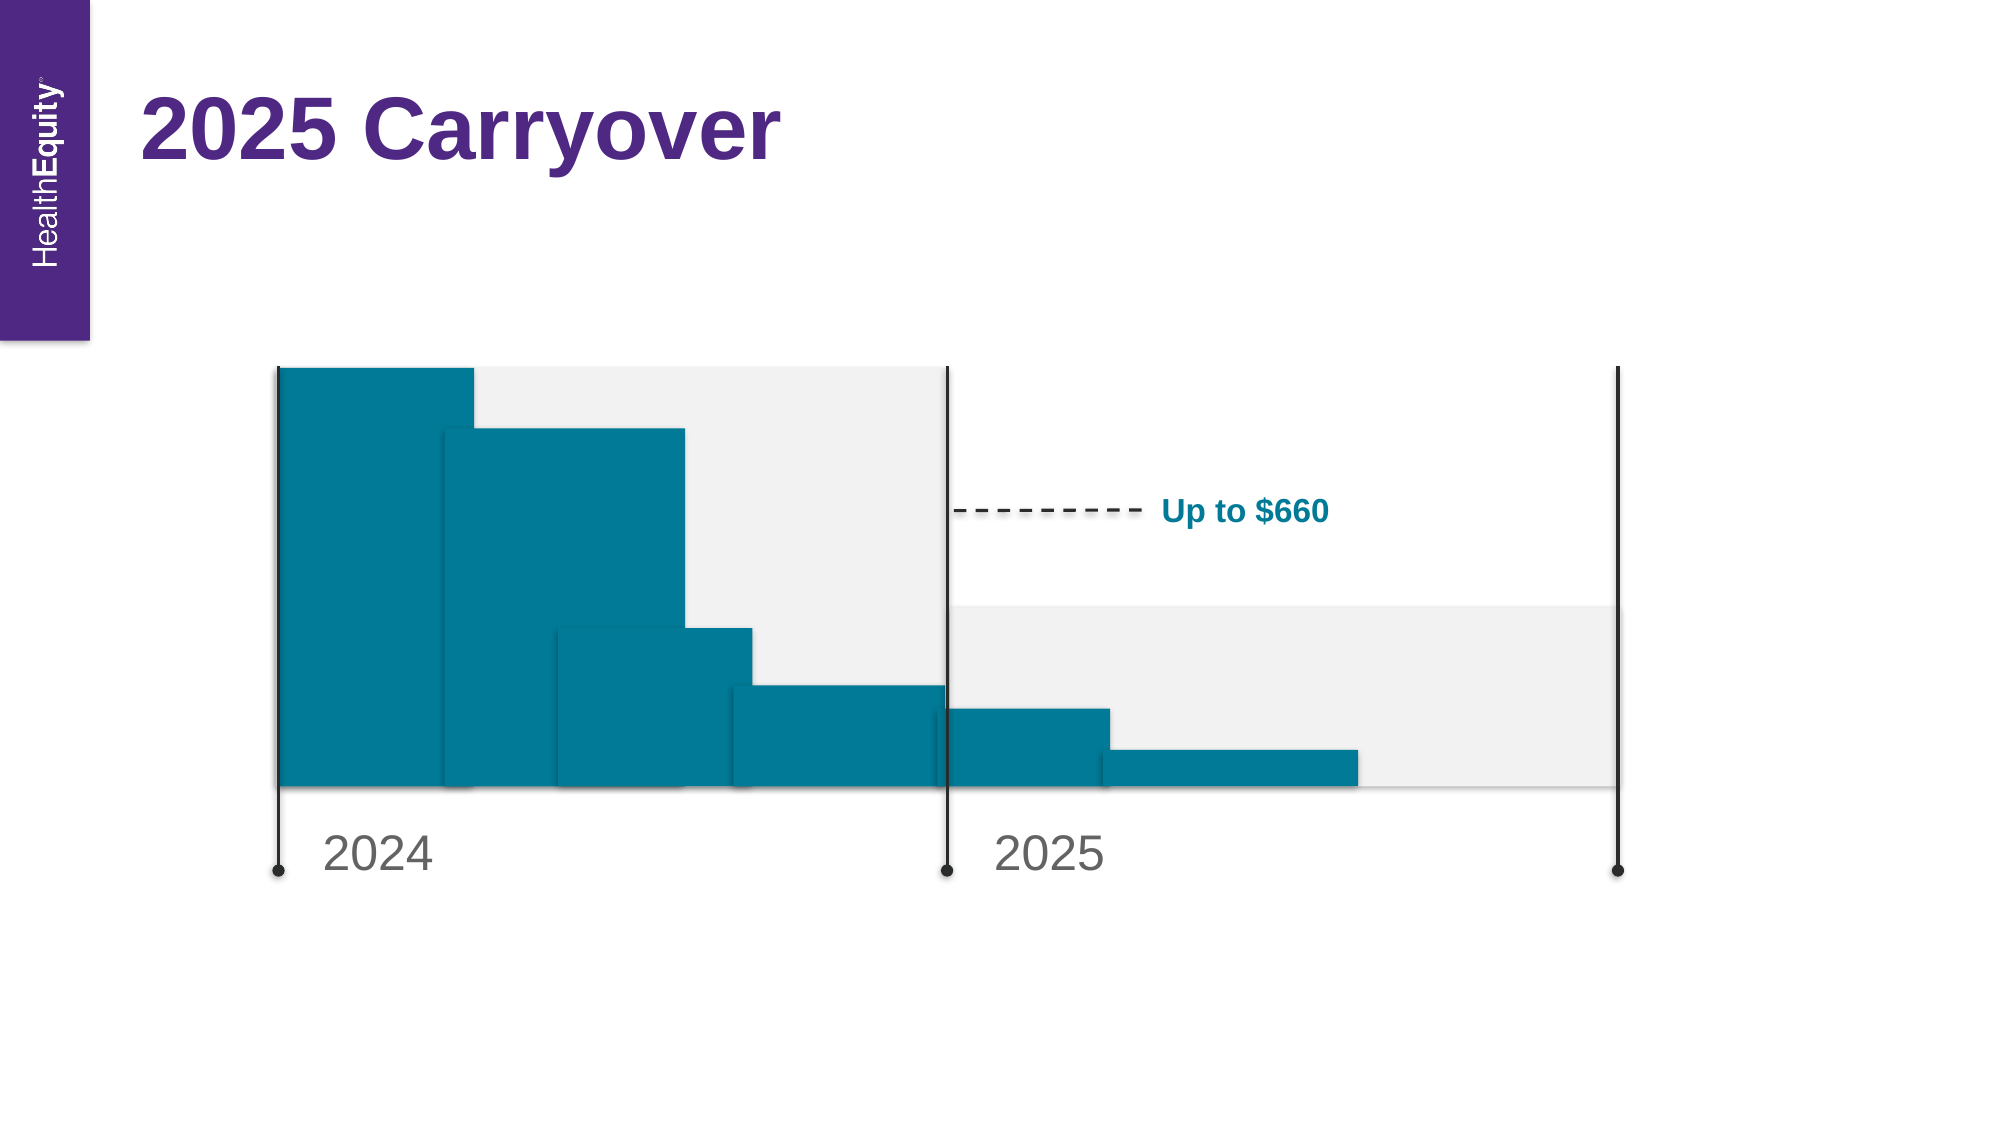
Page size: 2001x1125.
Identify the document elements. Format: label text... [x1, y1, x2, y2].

title 2025 Carryover [140, 60, 1918, 172]
picture [33, 78, 64, 266]
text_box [275, 365, 1656, 946]
